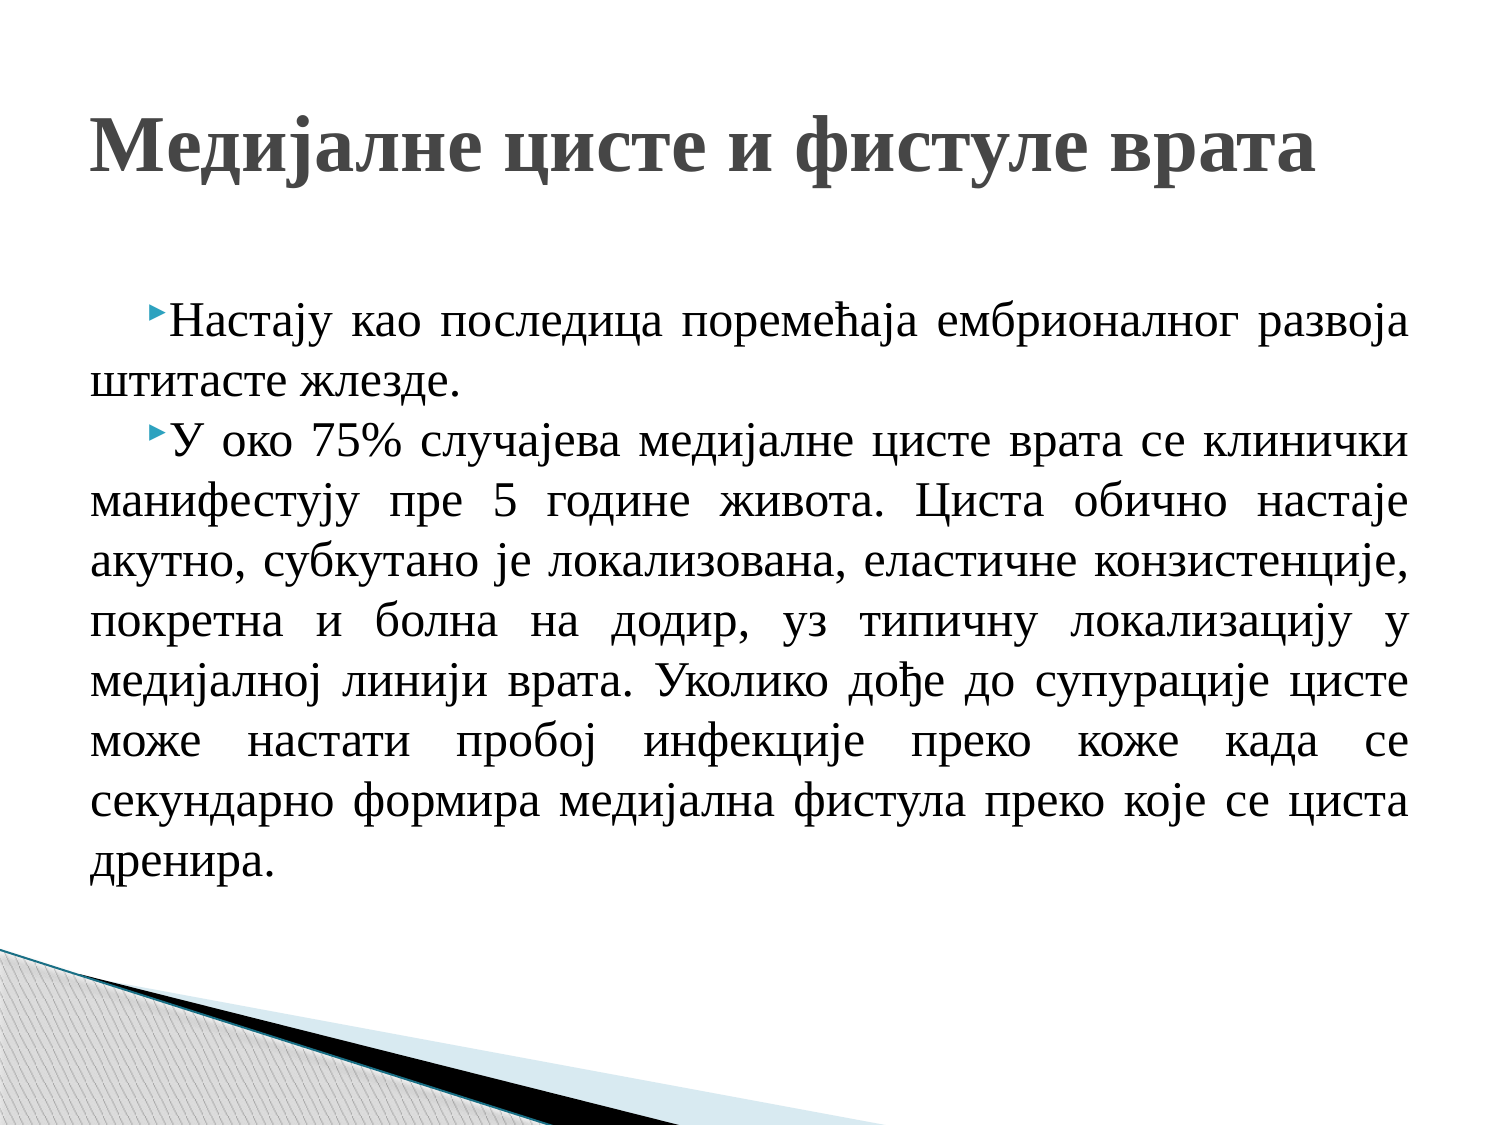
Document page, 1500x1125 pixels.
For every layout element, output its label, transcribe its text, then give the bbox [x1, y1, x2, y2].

list Настају као последица поремећаја ембрионалног развоја штитасте жлезде. У око 75% случајева медијалне цисте врата се клинички манифестују пре 5 године живота. Циста обично настаје акутно, субкутано је локализована, еластичне конзистенције, покретна и болна на додир, уз типичну локализацију у медијалној линији врата. Уколико дође до супурације цисте може настати пробој инфекције преко коже када се секундарно формира медијална фистула преко које се циста дренира. [74, 278, 1426, 942]
title Mедијалне цисте и фистуле врата [75, 45, 1425, 233]
